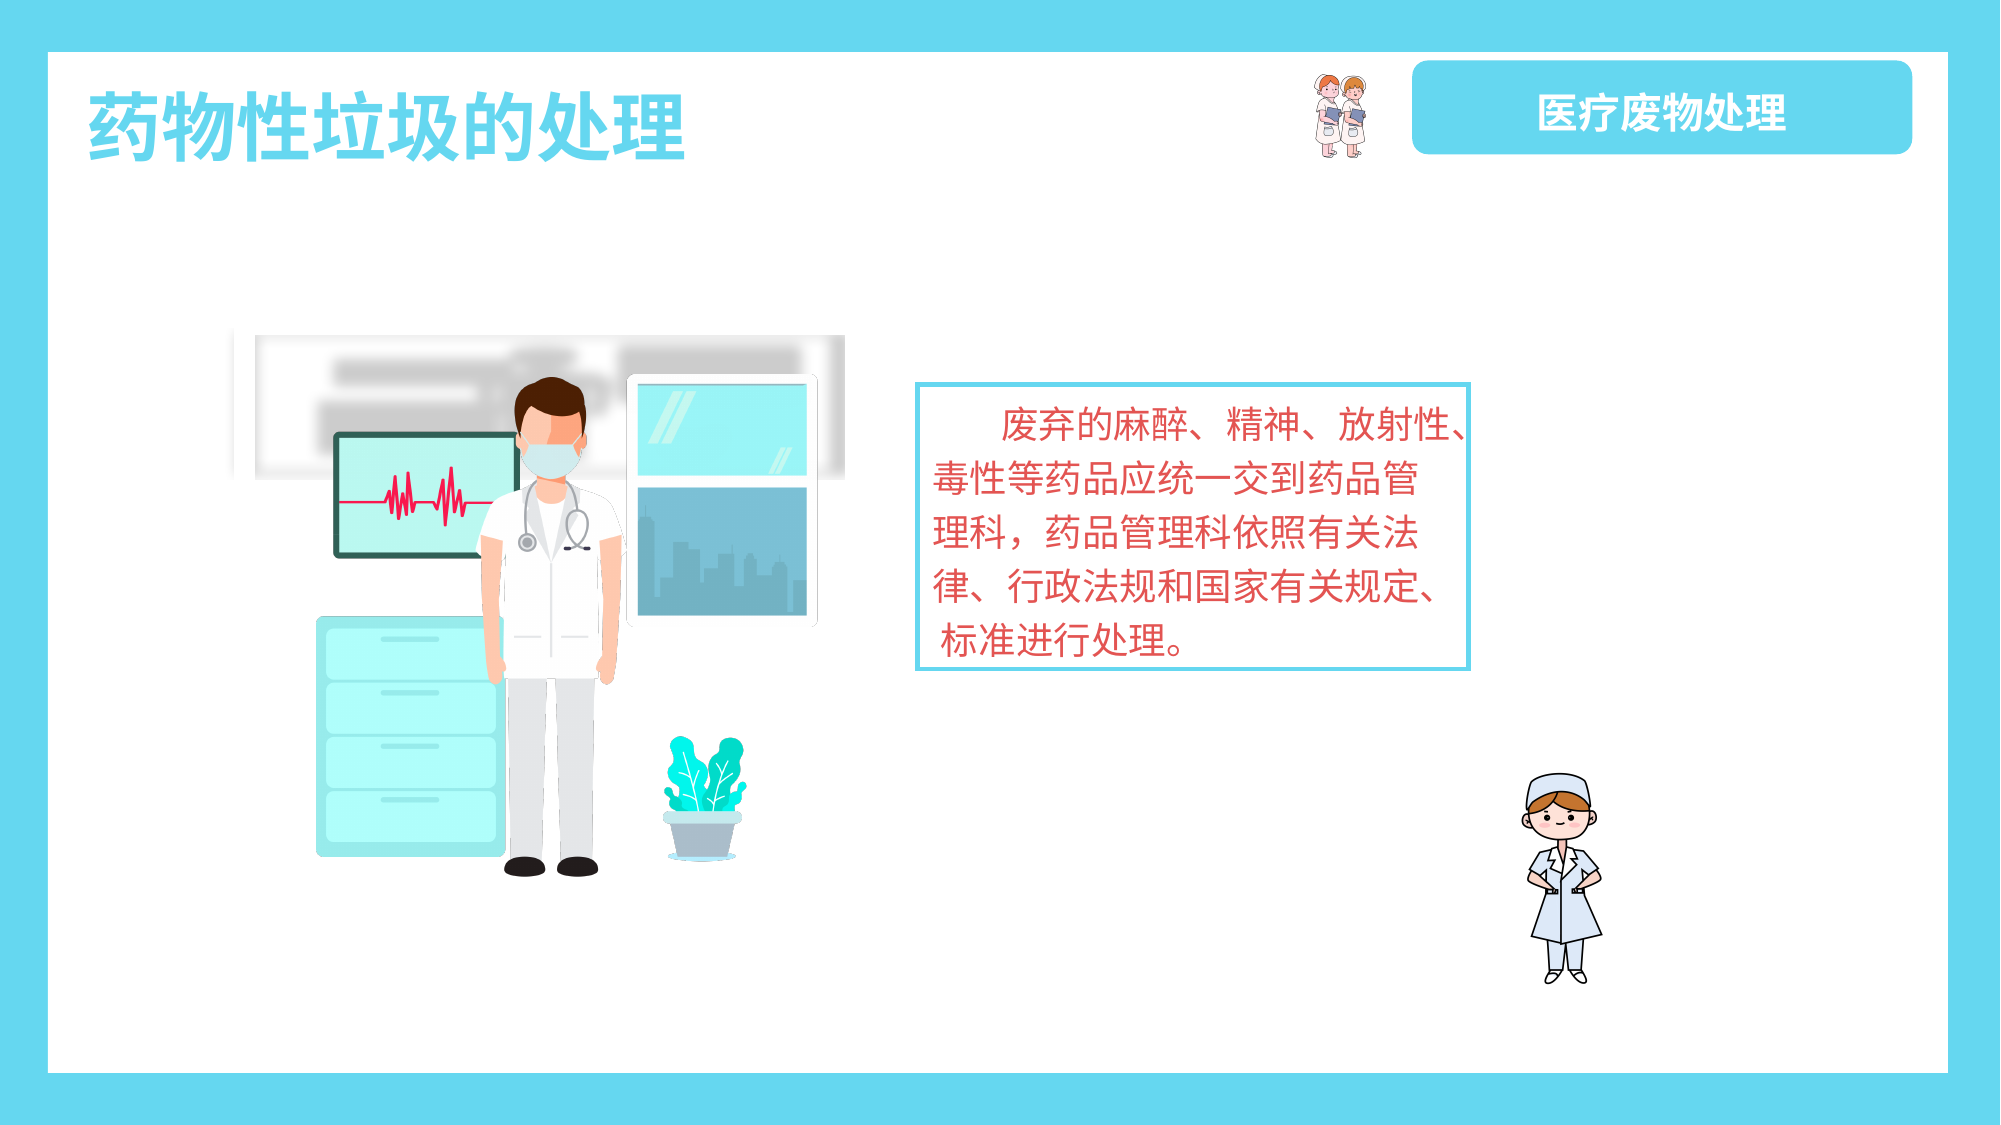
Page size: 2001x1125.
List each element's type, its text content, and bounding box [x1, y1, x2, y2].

picture [1272, 64, 1416, 167]
text_box 药物性垃圾的处理 [41, 54, 731, 178]
picture [1389, 752, 1744, 1005]
picture [254, 334, 846, 926]
text_box 废弃的麻醉、精神、放射性、毒性等药品应统一交到药品管理科，药品管理科依照有关法律、行政法规和国家有关规定、 标准进行处理。 [917, 383, 1469, 670]
text_box 医疗废物处理 [1411, 59, 1914, 156]
